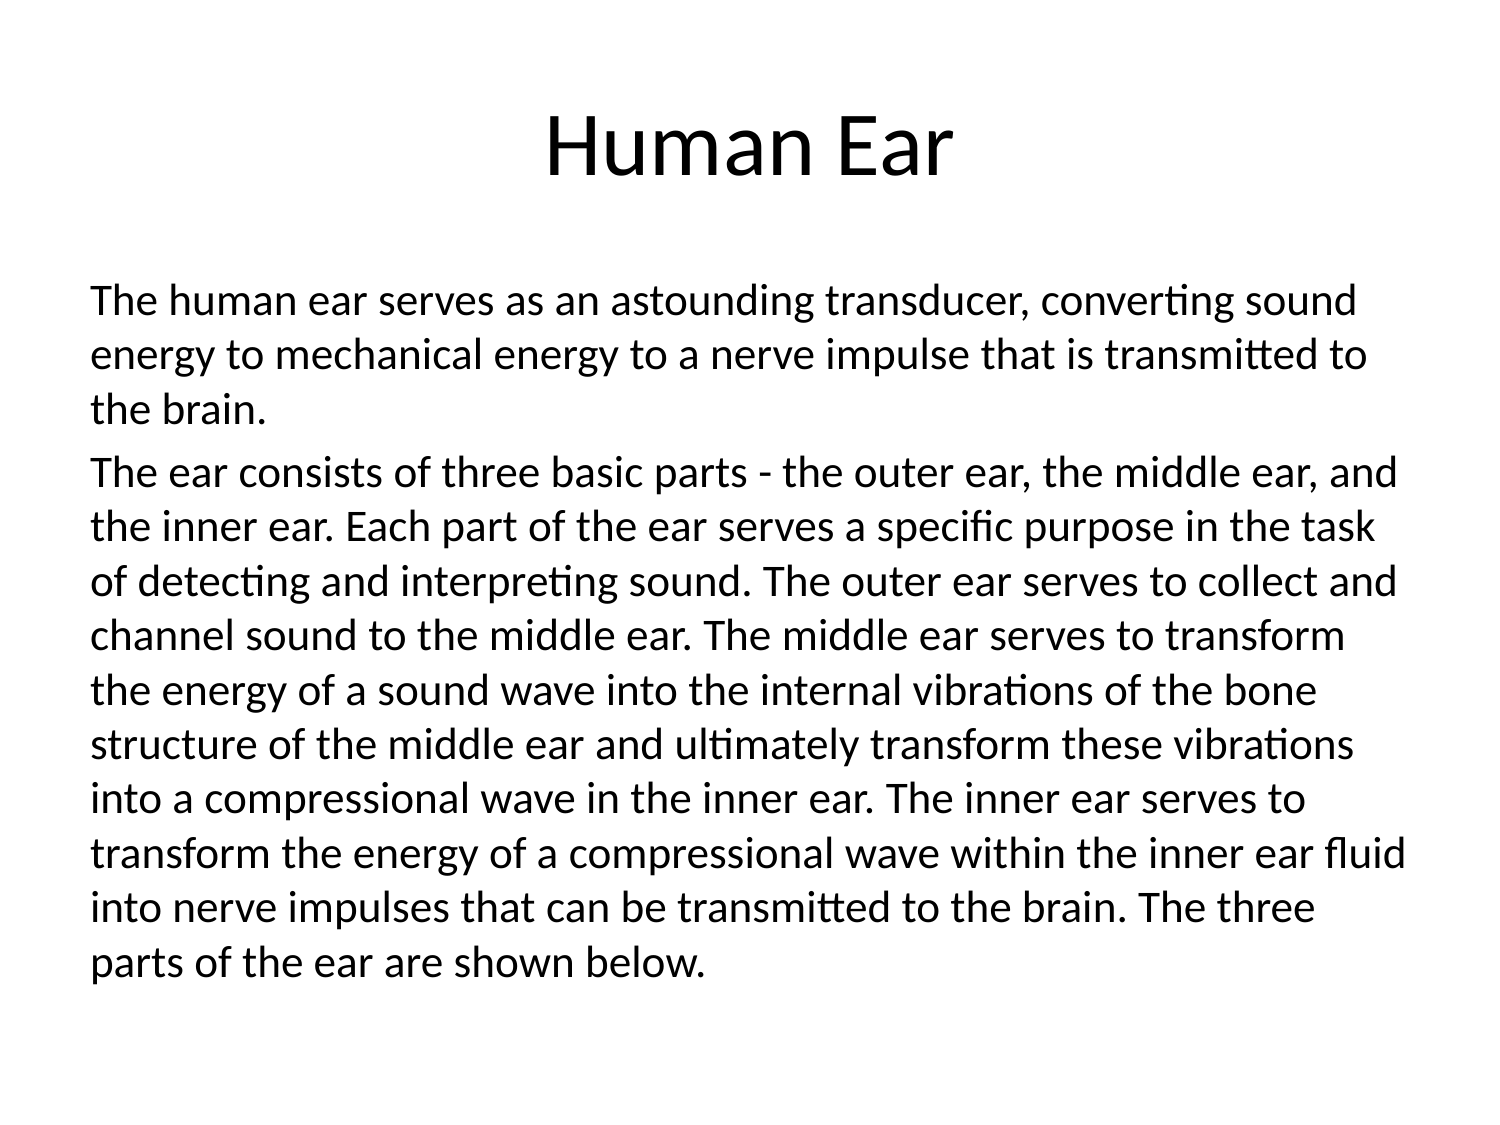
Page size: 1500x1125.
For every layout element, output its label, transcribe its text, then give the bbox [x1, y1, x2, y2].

list The human ear serves as an astounding transducer, converting sound energy to mechanical energy to a nerve impulse that is transmitted to the brain. The ear consists of three basic parts - the outer ear, the middle ear, and the inner ear. Each part of the ear serves a specific purpose in the task of detecting and interpreting sound. The outer ear serves to collect and channel sound to the middle ear. The middle ear serves to transform the energy of a sound wave into the internal vibrations of the bone structure of the middle ear and ultimately transform these vibrations into a compressional wave in the inner ear. The inner ear serves to transform the energy of a compressional wave within the inner ear fluid into nerve impulses that can be transmitted to the brain. The three parts of the ear are shown below. [75, 262, 1425, 1005]
title Human Ear [75, 45, 1425, 233]
